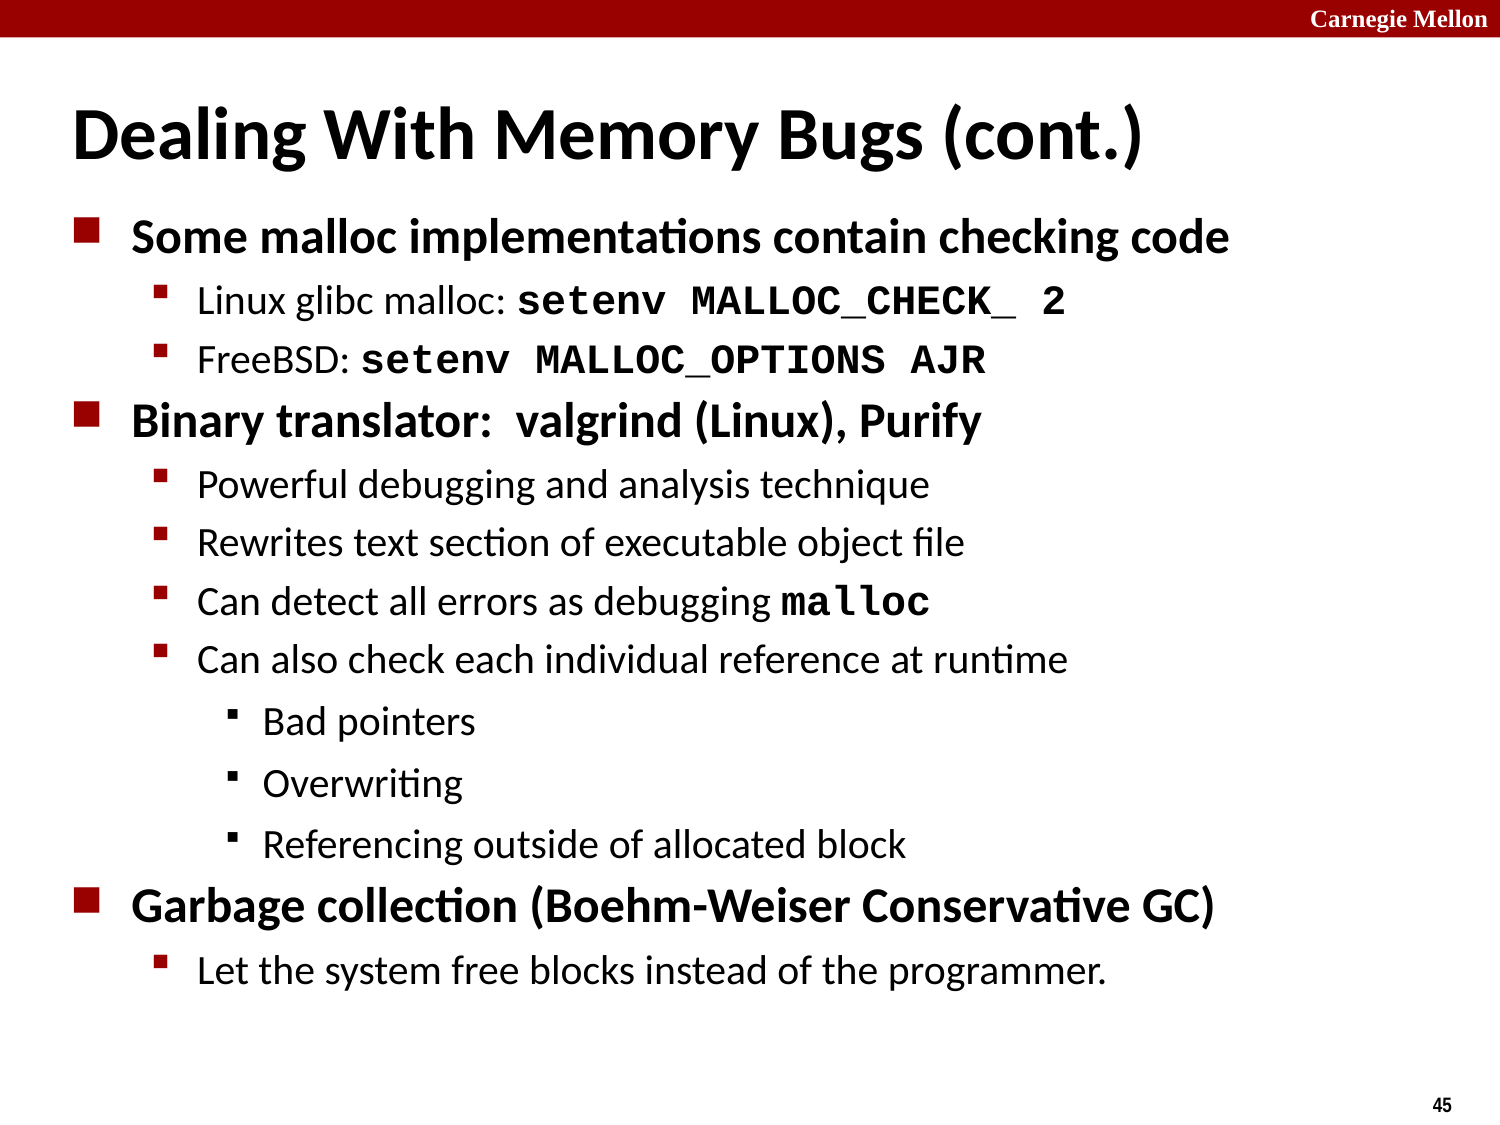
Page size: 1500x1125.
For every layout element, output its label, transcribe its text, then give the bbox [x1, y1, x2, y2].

list Some malloc implementations contain checking code Linux glibc malloc: setenv MALLOC_CHECK_ 2 FreeBSD: setenv MALLOC_OPTIONS AJR Binary translator: valgrind (Linux), Purify Powerful debugging and analysis technique Rewrites text section of executable object file Can detect all errors as debugging malloc Can also check each individual reference at runtime Bad pointers Overwriting Referencing outside of allocated block Garbage collection (Boehm-Weiser Conservative GC) Let the system free blocks instead of the programmer. [59, 199, 1424, 1058]
title Dealing With Memory Bugs (cont.) [57, 71, 1488, 201]
